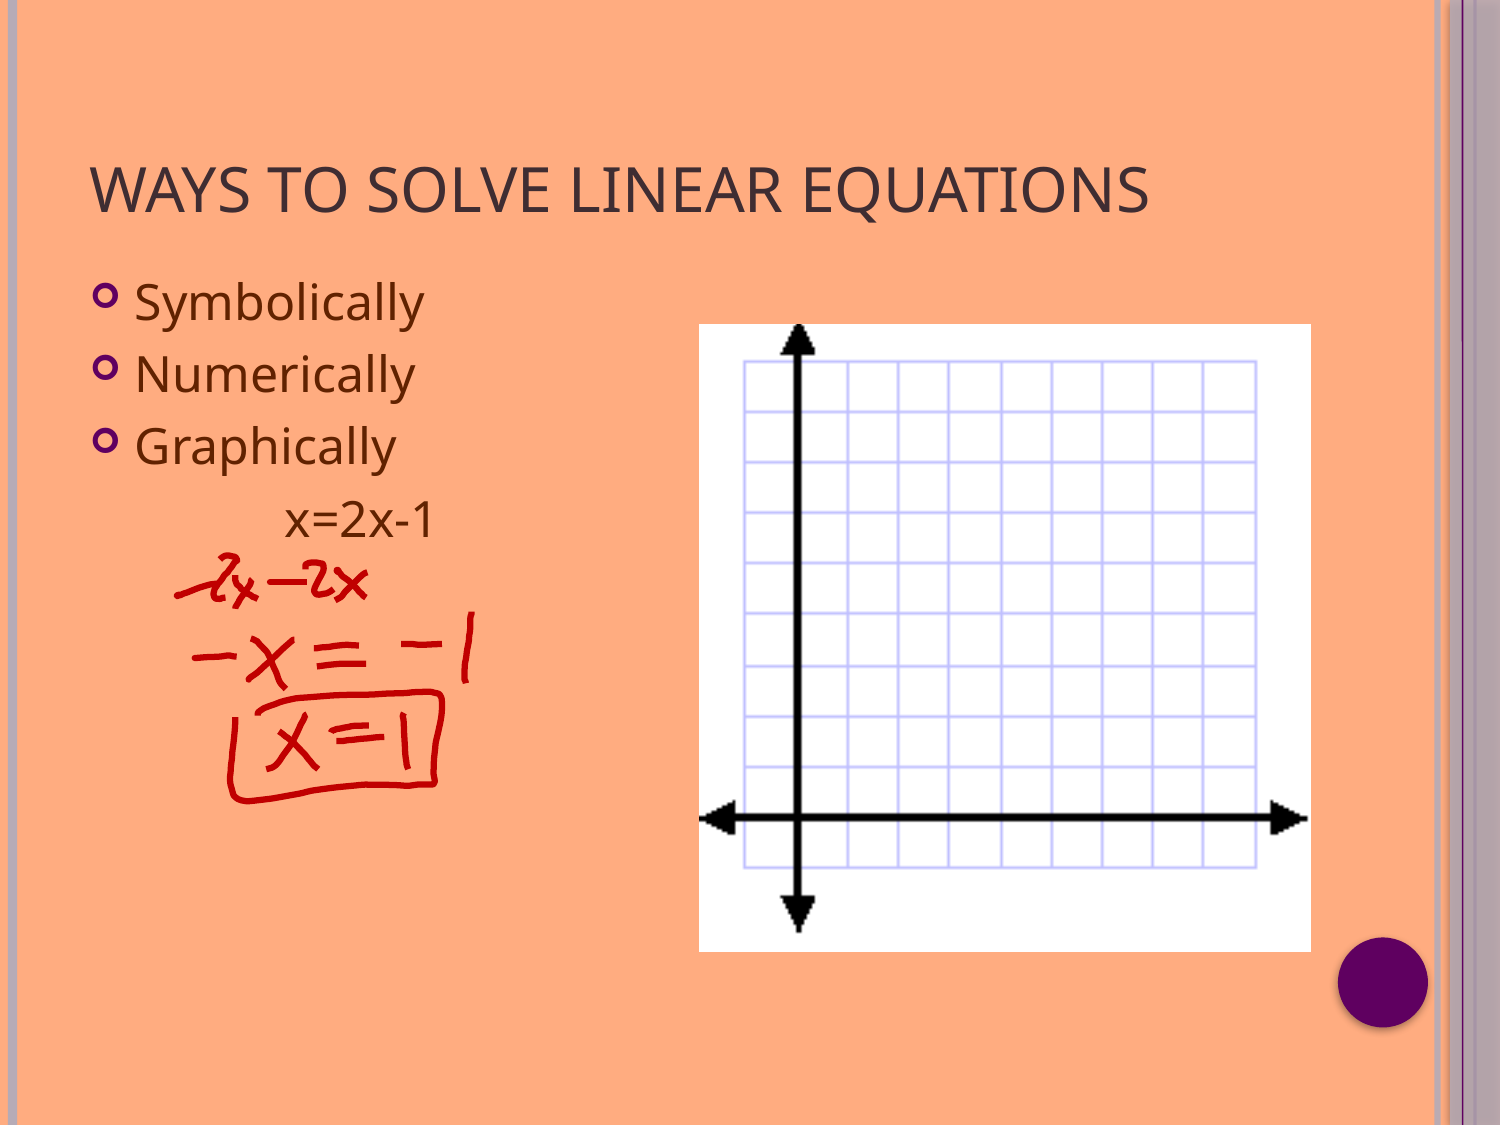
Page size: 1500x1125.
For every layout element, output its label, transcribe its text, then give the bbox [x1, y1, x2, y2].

text_box [463, 611, 473, 684]
text_box [269, 661, 287, 690]
text_box [247, 638, 295, 681]
text_box [313, 643, 359, 650]
text_box [401, 642, 442, 646]
picture [699, 324, 1312, 953]
text_box [335, 568, 352, 584]
text_box [193, 654, 237, 660]
list Symbolically Numerically Graphically x=2x-1 [75, 262, 1300, 1062]
text_box [334, 571, 368, 602]
text_box [304, 561, 335, 596]
text_box [228, 690, 444, 803]
text_box [175, 582, 217, 597]
text_box [316, 662, 367, 668]
text_box [245, 589, 259, 600]
text_box [250, 637, 271, 662]
text_box [212, 554, 239, 600]
text_box [234, 575, 247, 592]
title Ways to solve linear equations [75, 45, 1300, 233]
text_box [234, 578, 253, 609]
text_box [353, 585, 367, 599]
